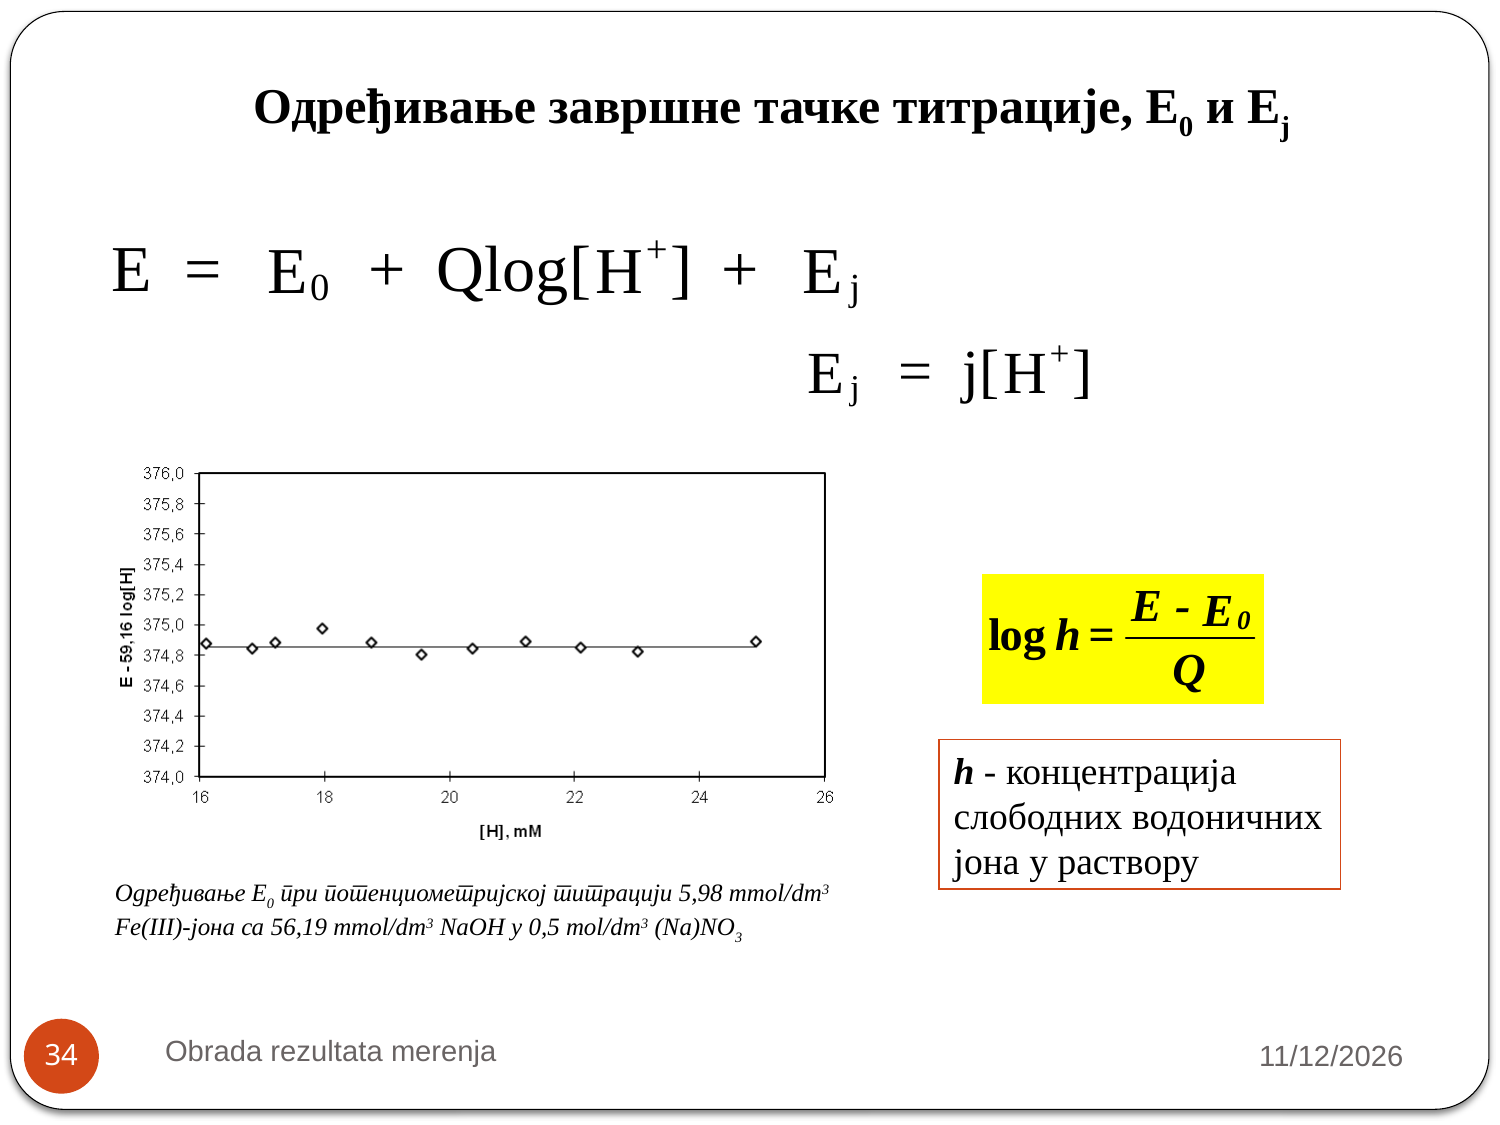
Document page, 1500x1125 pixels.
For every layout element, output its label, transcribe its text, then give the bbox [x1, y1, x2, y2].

text_box Одређивање завршне тачке титрације, E0 и Ej [238, 66, 1313, 150]
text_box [99, 219, 869, 324]
text_box Одређивање E0 при потенциометријској титрацији 5,98 mmol/dm3 Fe(III)-јона са 56,19 mmol/dm3 NaOH у 0,5 mol/dm3 (Na)NO3 [100, 878, 851, 953]
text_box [981, 573, 1264, 705]
text_box h - концентрација слободних водоничних јона у раствору [938, 739, 1341, 890]
slide_number 34 [23, 1018, 99, 1094]
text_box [796, 326, 1100, 422]
footer Obrada rezultata merenja [150, 1012, 800, 1088]
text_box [88, 432, 859, 869]
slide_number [1012, 1015, 1419, 1094]
